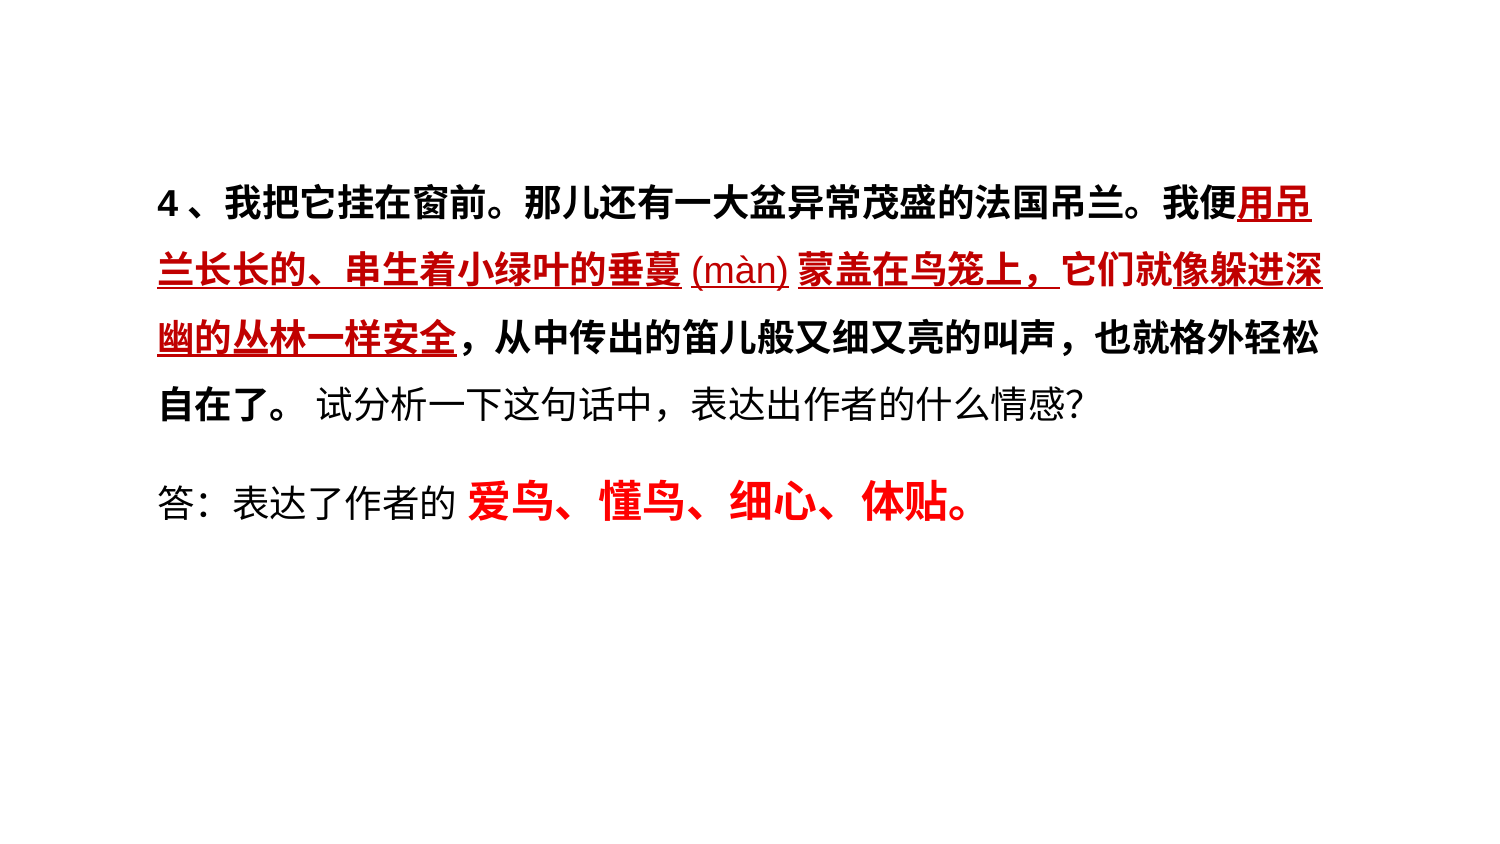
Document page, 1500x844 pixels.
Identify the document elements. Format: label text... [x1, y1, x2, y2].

text_box 4、我把它挂在窗前。那儿还有一大盆异常茂盛的法国吊兰。我便用吊兰长长的、串生着小绿叶的垂蔓(màn)蒙盖在鸟笼上，它们就像躲进深幽的丛林一样安全，从中传出的笛儿般又细又亮的叫声，也就格外轻松自在了。 试分析一下这句话中，表达出作者的什么情感？ 答：表达了作者的 爱鸟、懂鸟、细心、体贴。 [146, 150, 1357, 533]
